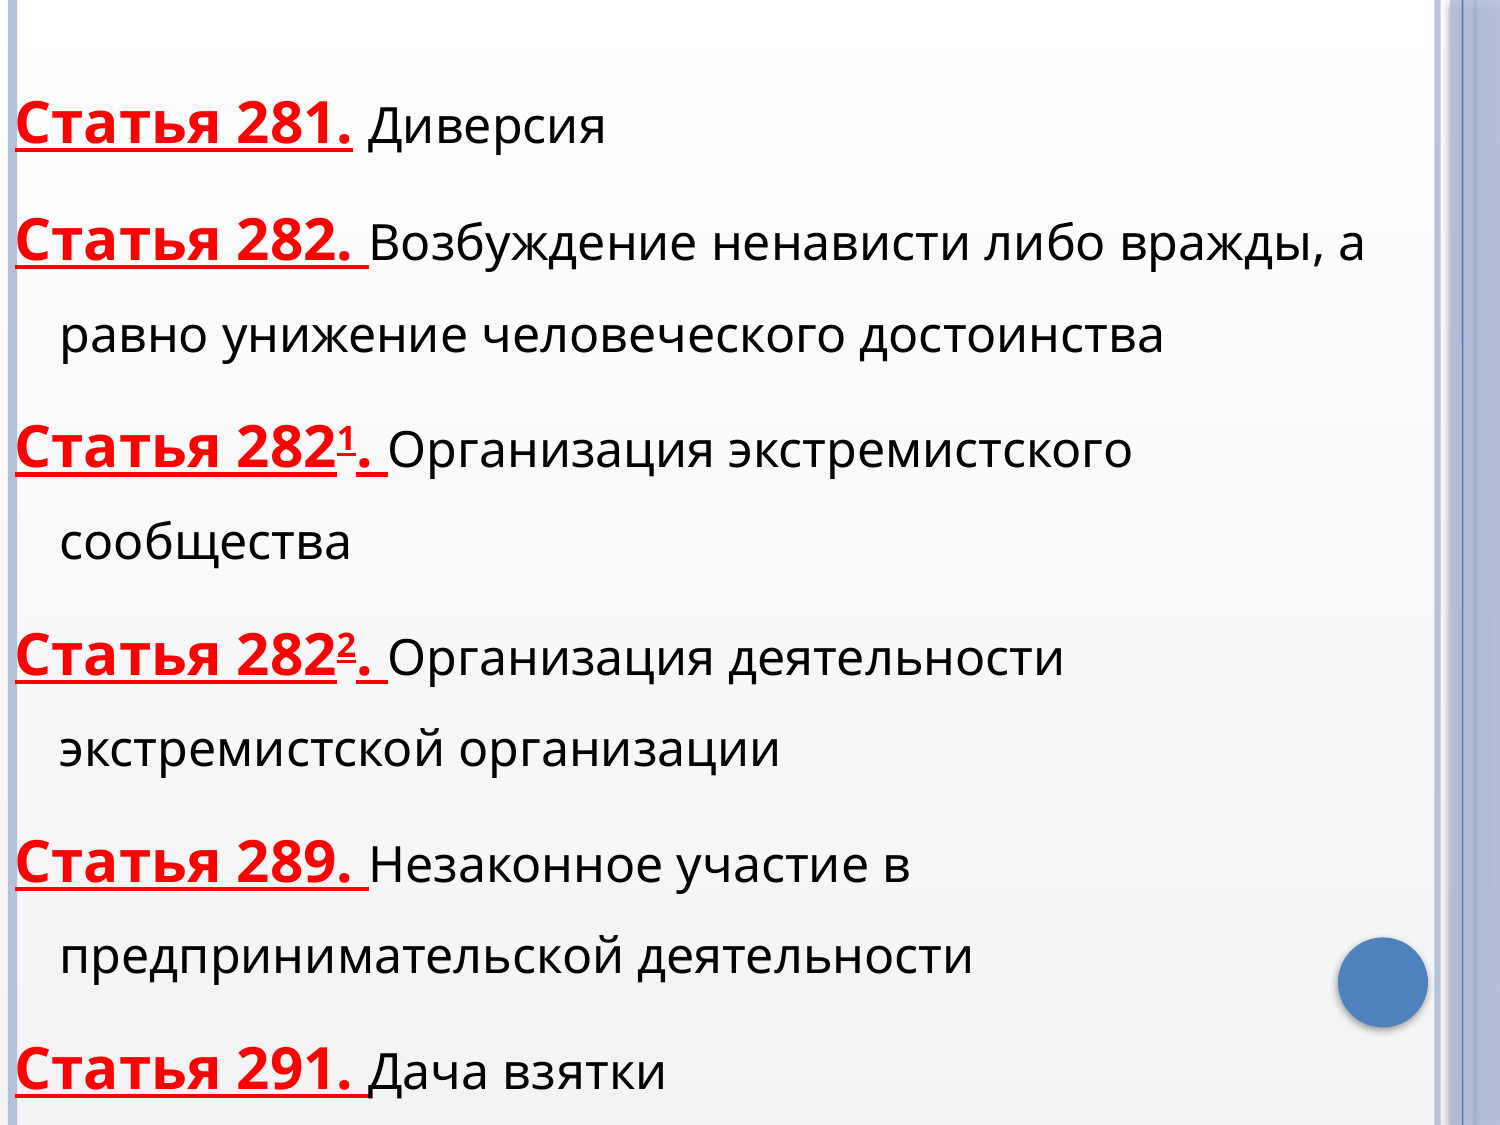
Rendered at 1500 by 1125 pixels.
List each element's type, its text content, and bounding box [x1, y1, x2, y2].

list Статья 281. Диверсия Статья 282. Возбуждение ненависти либо вражды, а равно унижение человеческого достоинства Статья 2821. Организация экстремистского сообщества Статья 2822. Организация деятельности экстремистской организации Статья 289. Незаконное участие в предпринимательской деятельности Статья 291. Дача взятки [0, 42, 1436, 1125]
